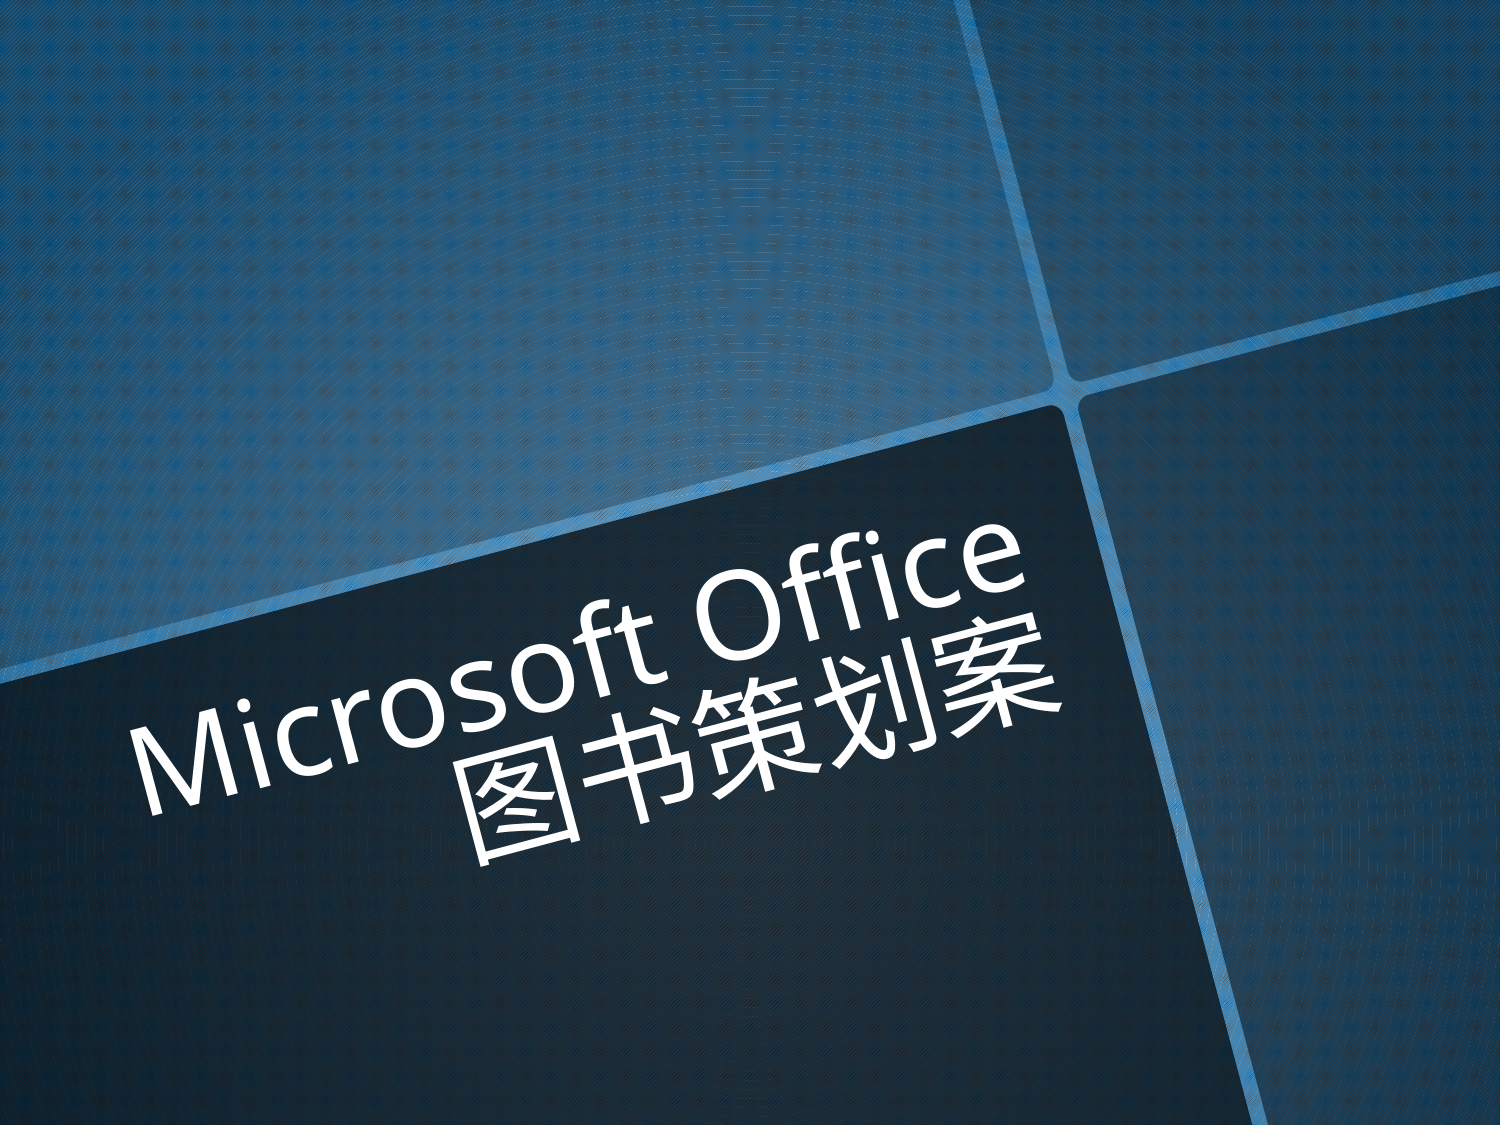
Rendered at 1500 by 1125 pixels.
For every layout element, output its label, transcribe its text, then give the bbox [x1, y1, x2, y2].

title Microsoft Office 图书策划案 [72, 473, 1089, 982]
